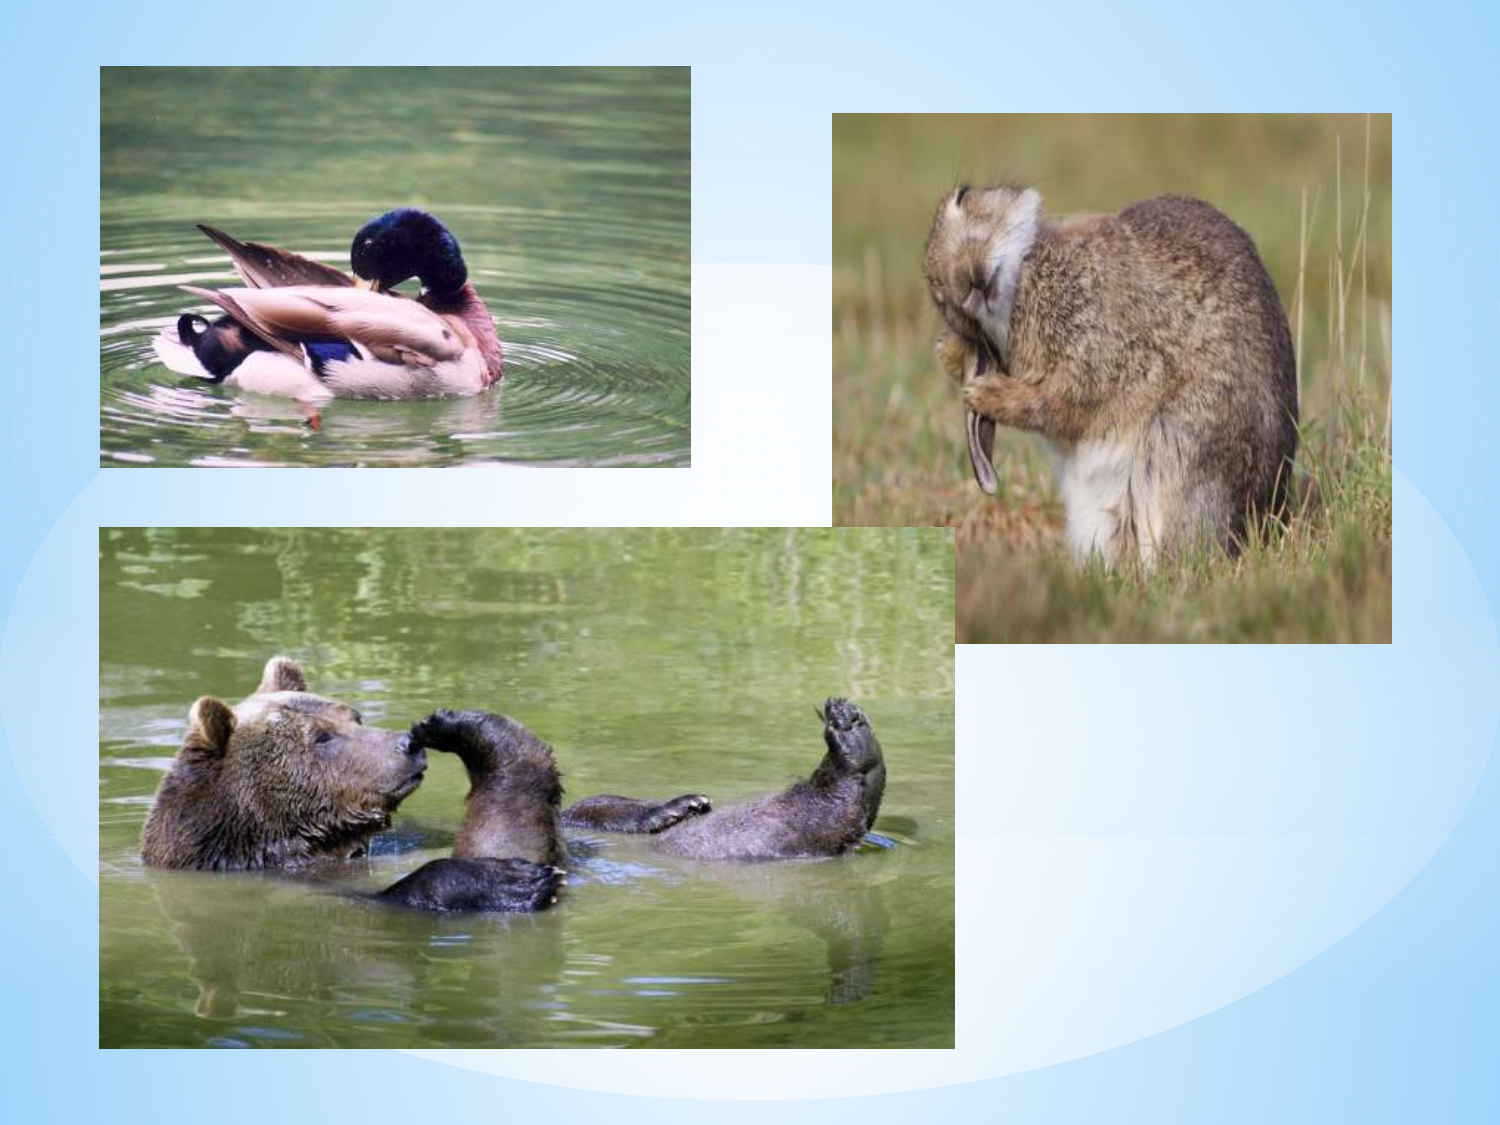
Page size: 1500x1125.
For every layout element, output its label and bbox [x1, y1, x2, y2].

picture [100, 66, 692, 469]
picture [99, 113, 1392, 1049]
